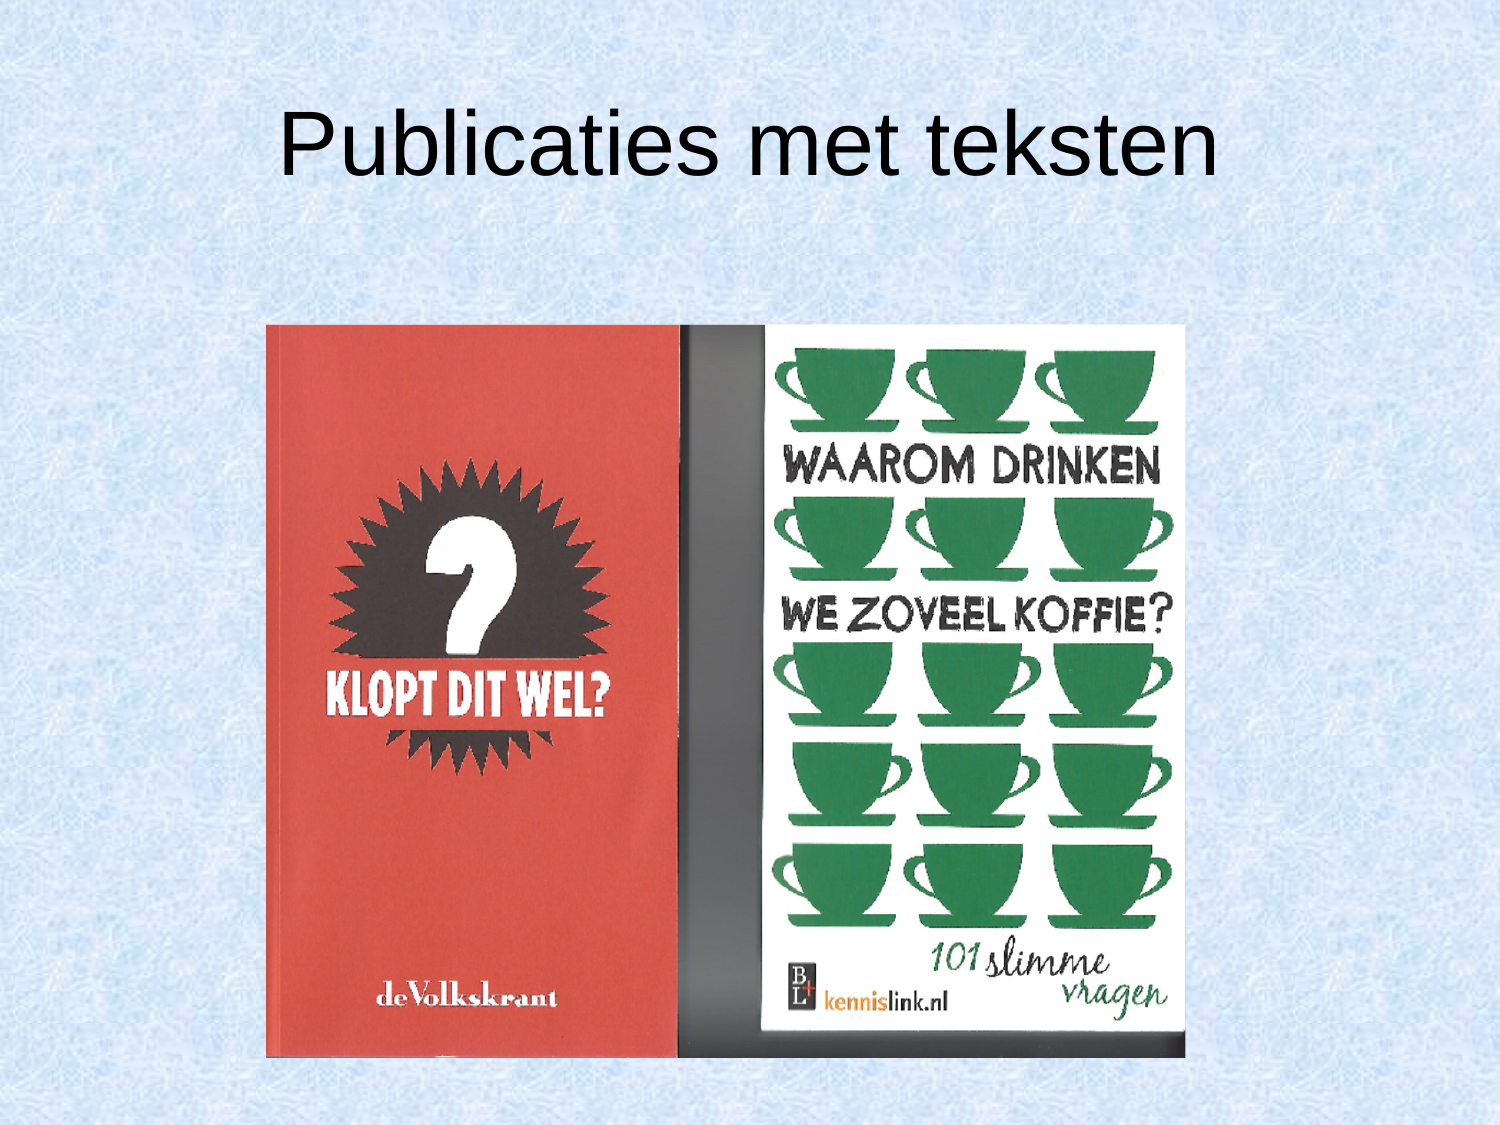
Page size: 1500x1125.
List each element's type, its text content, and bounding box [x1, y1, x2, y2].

picture [0, 0, 1500, 1125]
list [358, 231, 1093, 1125]
title Publicaties met teksten [75, 45, 1425, 233]
